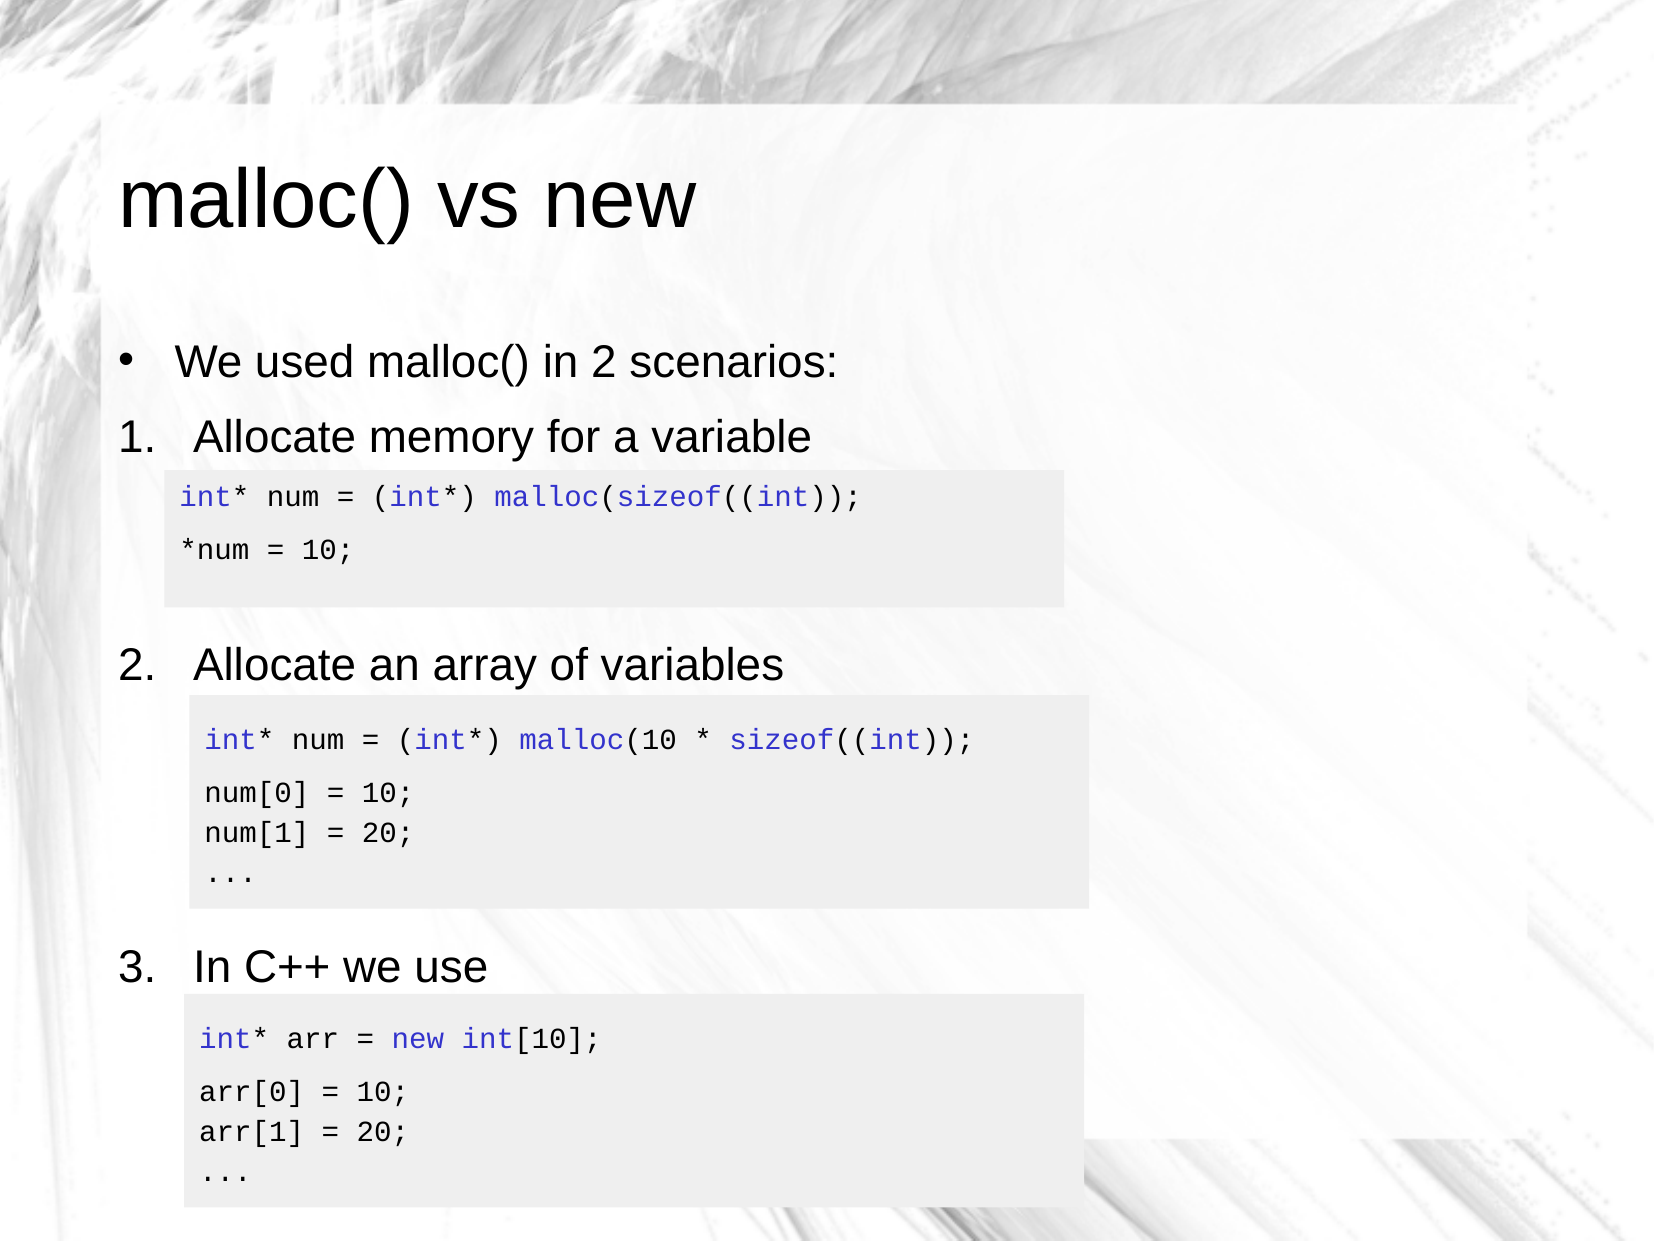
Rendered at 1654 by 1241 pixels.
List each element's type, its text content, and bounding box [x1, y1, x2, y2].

picture [0, 0, 1654, 1241]
title malloc() vs new [118, 93, 1506, 299]
list We used malloc() in 2 scenarios: Allocate memory for a variable Allocate an array of variables In C++ we use [118, 319, 1571, 1109]
text_box int* arr = new int[10]; arr[0] = 10; arr[1] = 20; ... [184, 993, 1085, 1208]
text_box int* num = (int*) malloc(sizeof((int)); *num = 10; [164, 470, 1065, 608]
text_box int* num = (int*) malloc(10 * sizeof((int)); num[0] = 10; num[1] = 20; ... [189, 695, 1090, 909]
